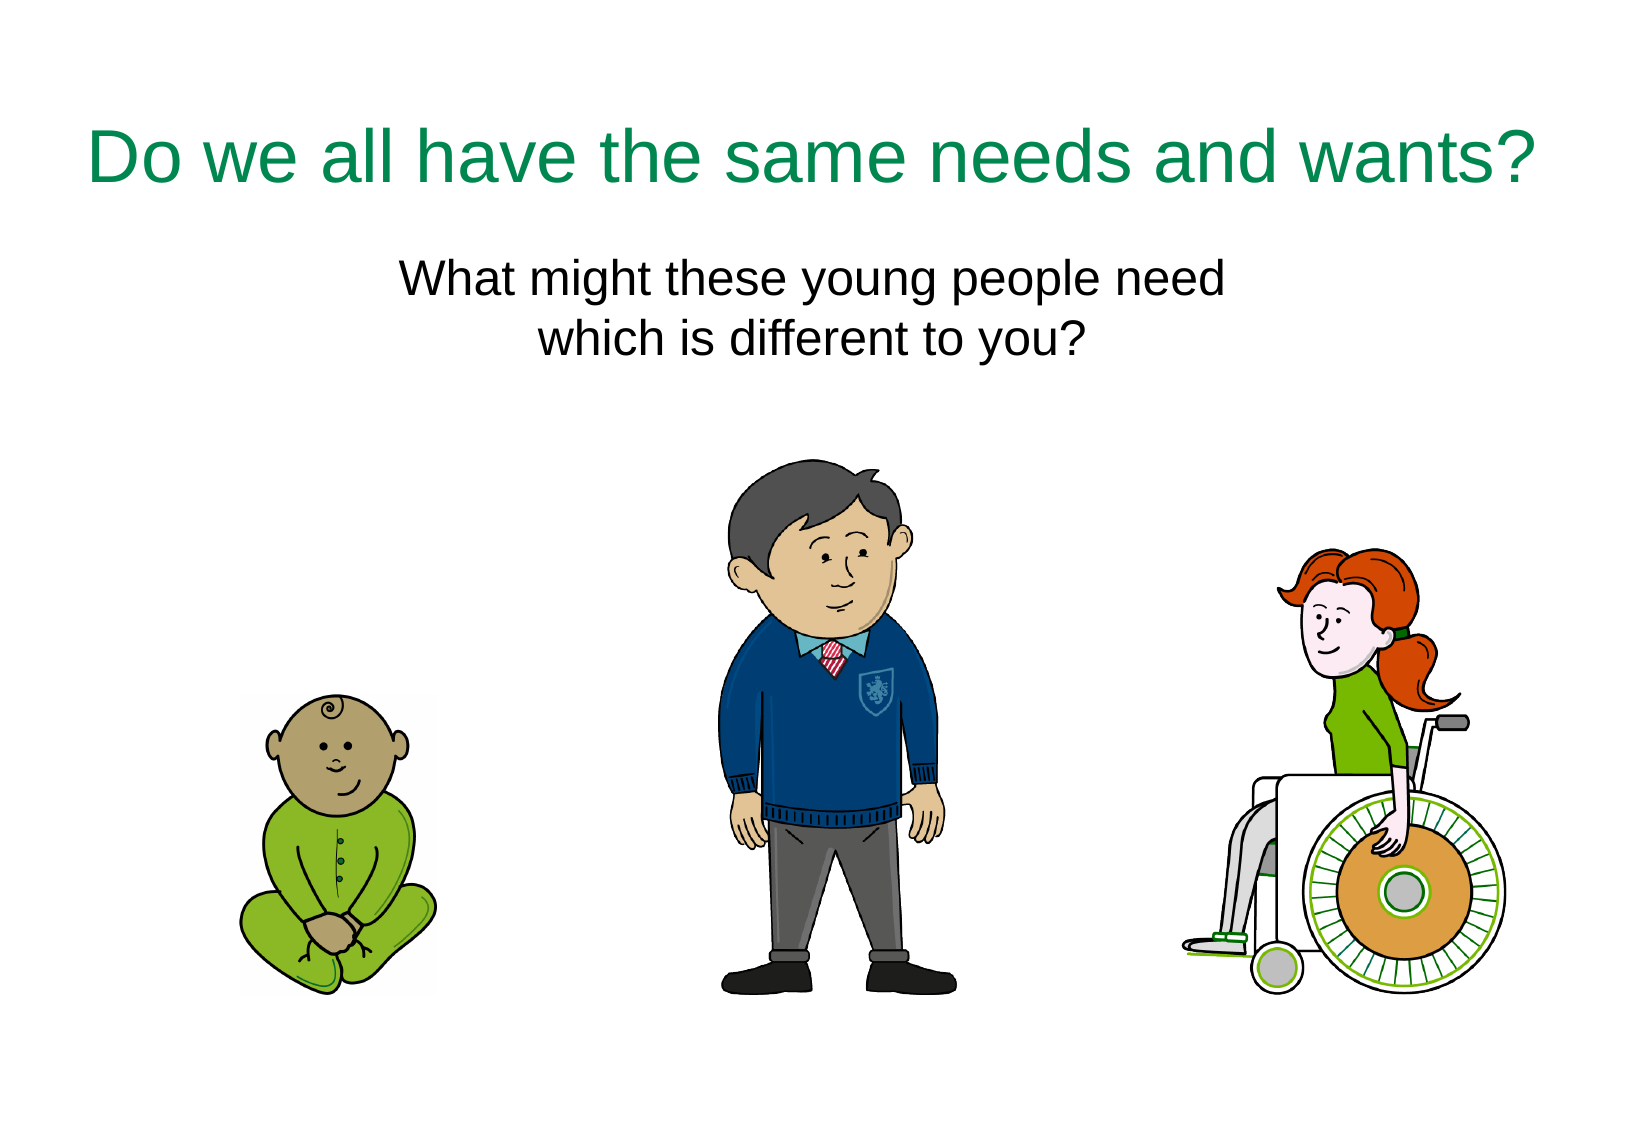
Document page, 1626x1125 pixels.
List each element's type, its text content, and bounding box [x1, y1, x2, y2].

picture [717, 459, 957, 995]
picture [1181, 548, 1508, 995]
text_box What might these young people need which is different to you? [333, 238, 1292, 372]
picture [239, 694, 437, 995]
title Do we all have the same needs and wants? [0, 118, 1625, 199]
